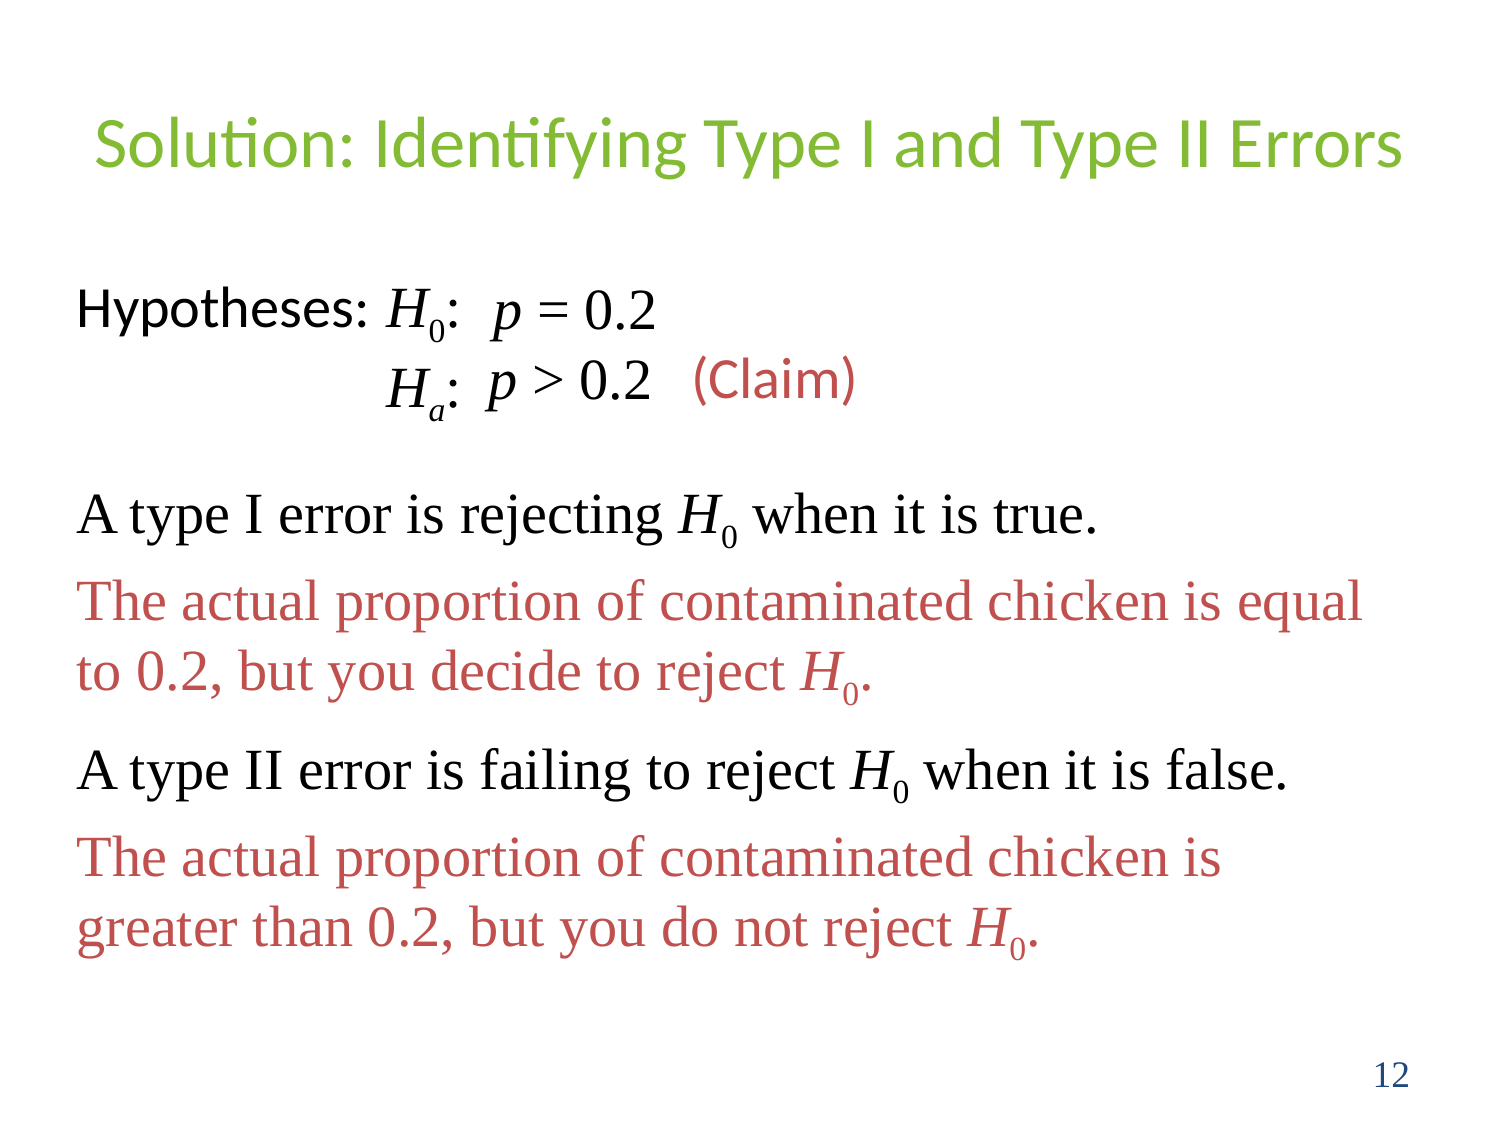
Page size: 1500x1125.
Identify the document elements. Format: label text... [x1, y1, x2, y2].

text_box Hypotheses: [62, 261, 387, 347]
text_box The actual proportion of contaminated chicken is equal to 0.2, but you decide to reject H0. [61, 555, 1380, 720]
text_box A type II error is failing to reject H0 when it is false. [61, 723, 1438, 818]
text_box p = 0.2 [479, 263, 707, 334]
slide_number 12 [1074, 1042, 1425, 1103]
title Solution: Identifying Type I and Type II Errors [75, 45, 1425, 233]
text_box (Claim) [676, 332, 898, 418]
text_box H0: Ha: [371, 261, 497, 436]
text_box A type I error is rejecting H0 when it is true. [61, 467, 1400, 563]
text_box The actual proportion of contaminated chicken is greater than 0.2, but you do not reject H0. [61, 810, 1402, 975]
text_box p > 0.2 [473, 334, 688, 419]
